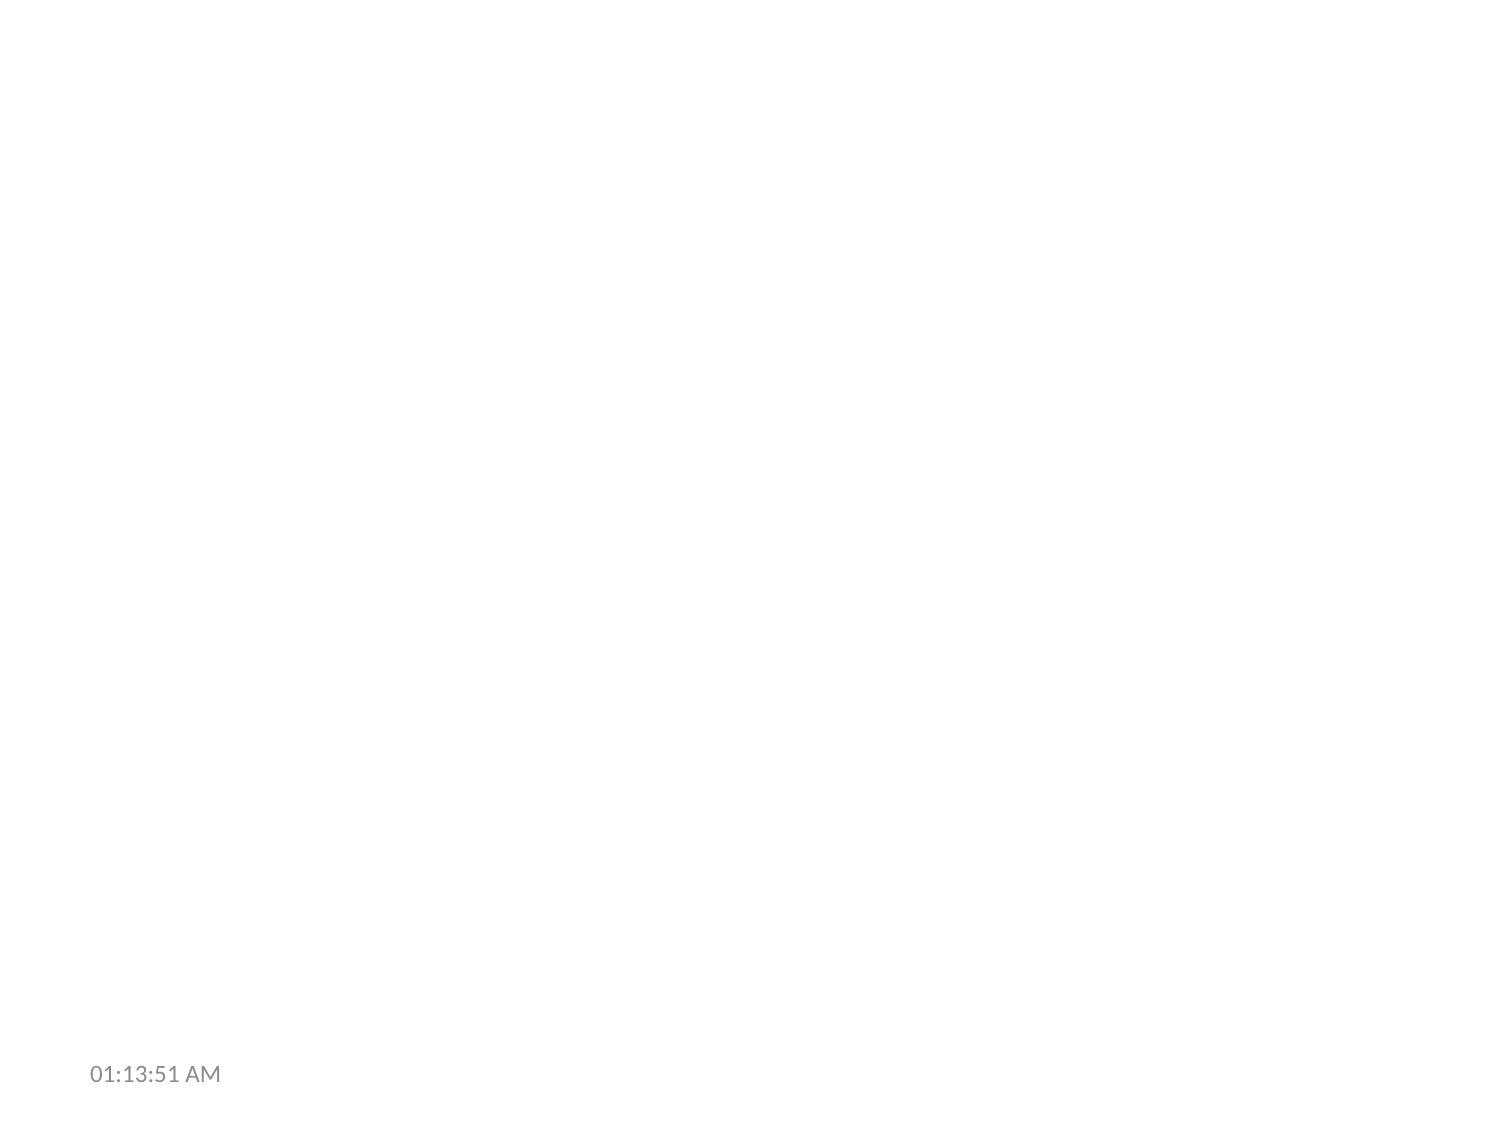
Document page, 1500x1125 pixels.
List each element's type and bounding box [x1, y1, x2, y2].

slide_number [75, 1042, 425, 1103]
